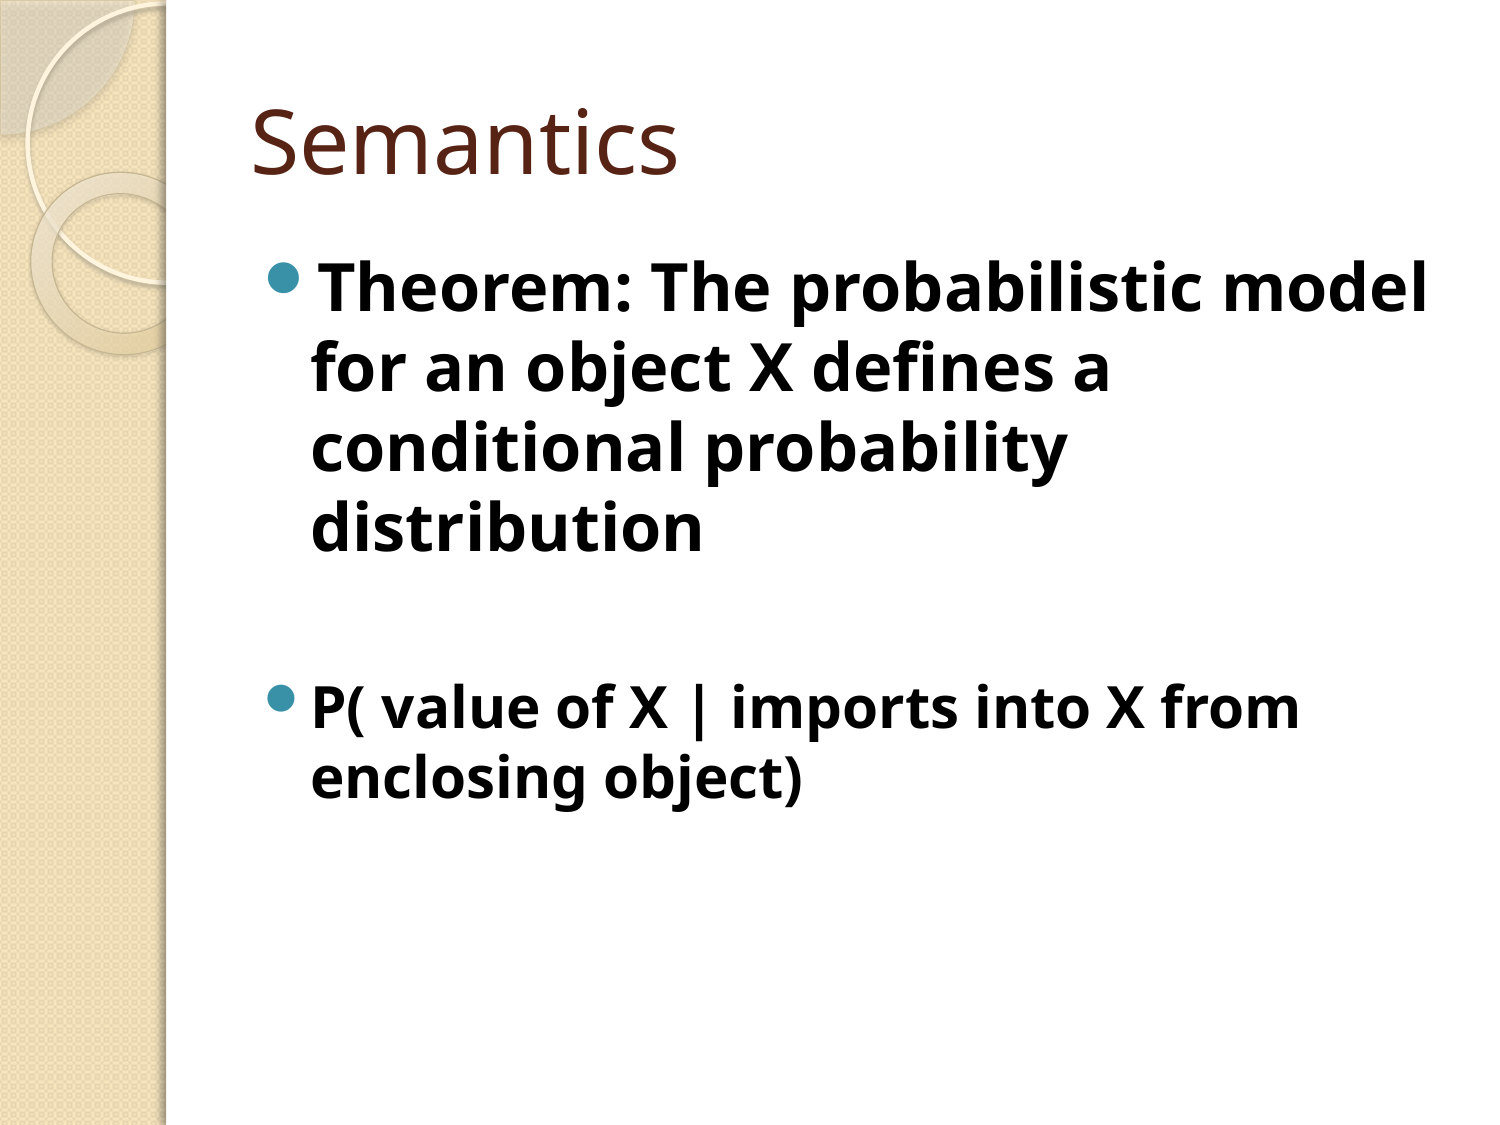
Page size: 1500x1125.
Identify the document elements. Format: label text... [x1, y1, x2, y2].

list Theorem: The probabilistic model for an object X defines a conditional probability distribution P( value of X | imports into X from enclosing object) [235, 237, 1466, 1025]
title Semantics [235, 45, 1466, 233]
